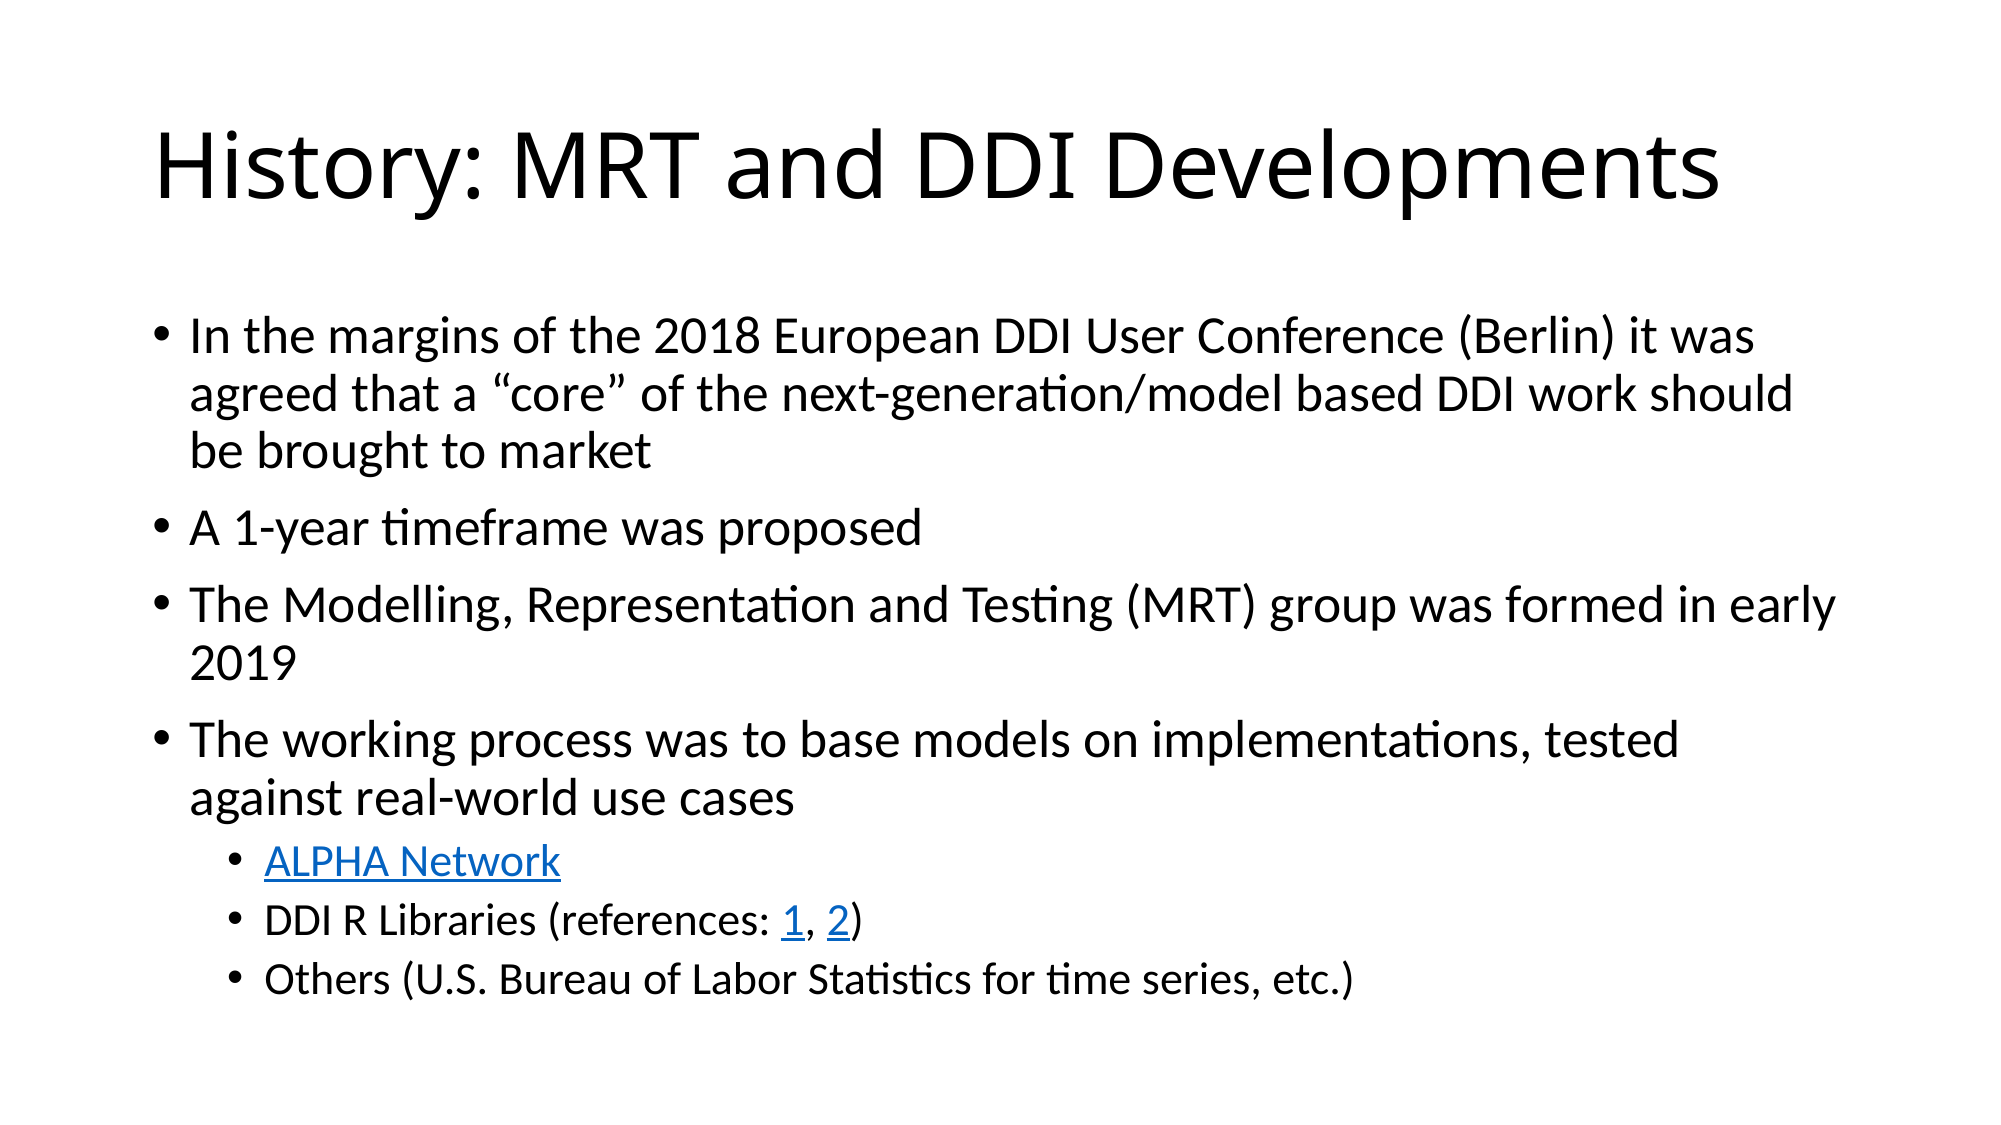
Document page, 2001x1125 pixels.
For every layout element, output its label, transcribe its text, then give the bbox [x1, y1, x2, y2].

title History: MRT and DDI Developments [137, 59, 1863, 278]
list In the margins of the 2018 European DDI User Conference (Berlin) it was agreed that a “core” of the next-generation/model based DDI work should be brought to market A 1-year timeframe was proposed The Modelling, Representation and Testing (MRT) group was formed in early 2019 The working process was to base models on implementations, tested against real-world use cases ALPHA Network DDI R Libraries (references: 1, 2) Others (U.S. Bureau of Labor Statistics for time series, etc.) [137, 299, 1863, 1014]
